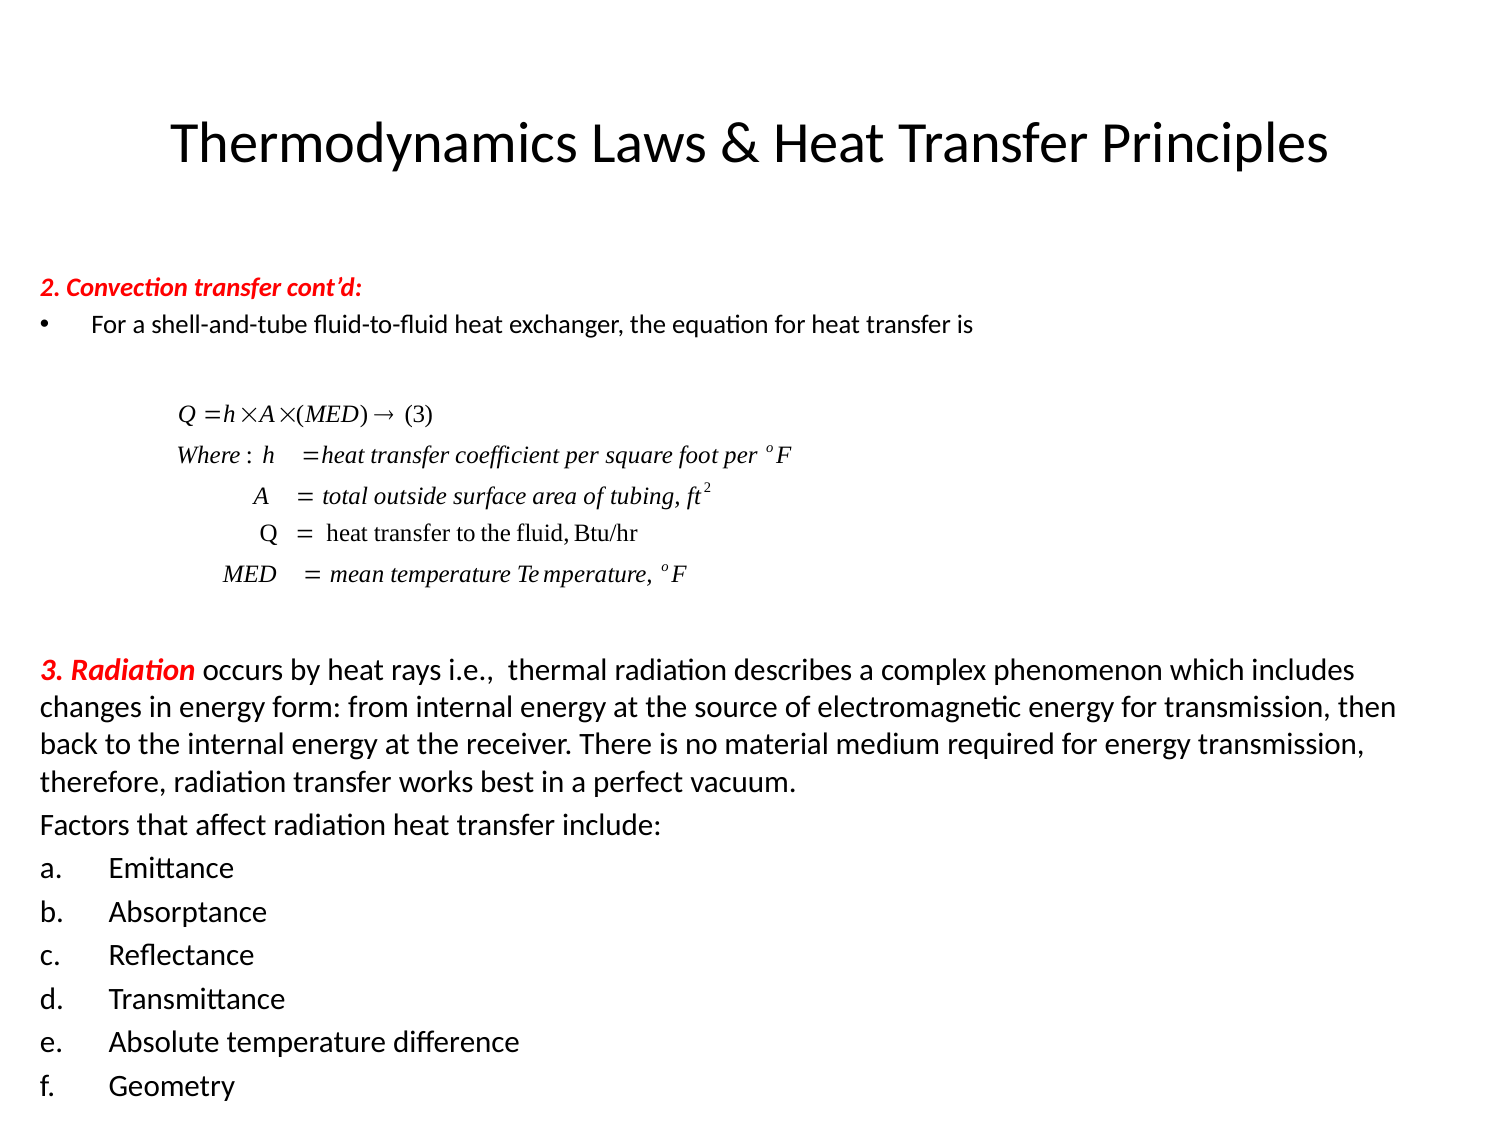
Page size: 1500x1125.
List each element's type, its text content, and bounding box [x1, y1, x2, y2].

list 2. Convection transfer cont’d: For a shell-and-tube fluid-to-fluid heat exchanger, the equation for heat transfer is 3. Radiation occurs by heat rays i.e., thermal radiation describes a complex phenomenon which includes changes in energy form: from internal energy at the source of electromagnetic energy for transmission, then back to the internal energy at the receiver. There is no material medium required for energy transmission, therefore, radiation transfer works best in a perfect vacuum. Factors that affect radiation heat transfer include: Emittance Absorptance Reflectance Transmittance Absolute temperature difference Geometry [24, 262, 1463, 1113]
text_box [174, 399, 799, 594]
title Thermodynamics Laws & Heat Transfer Principles [75, 45, 1425, 233]
